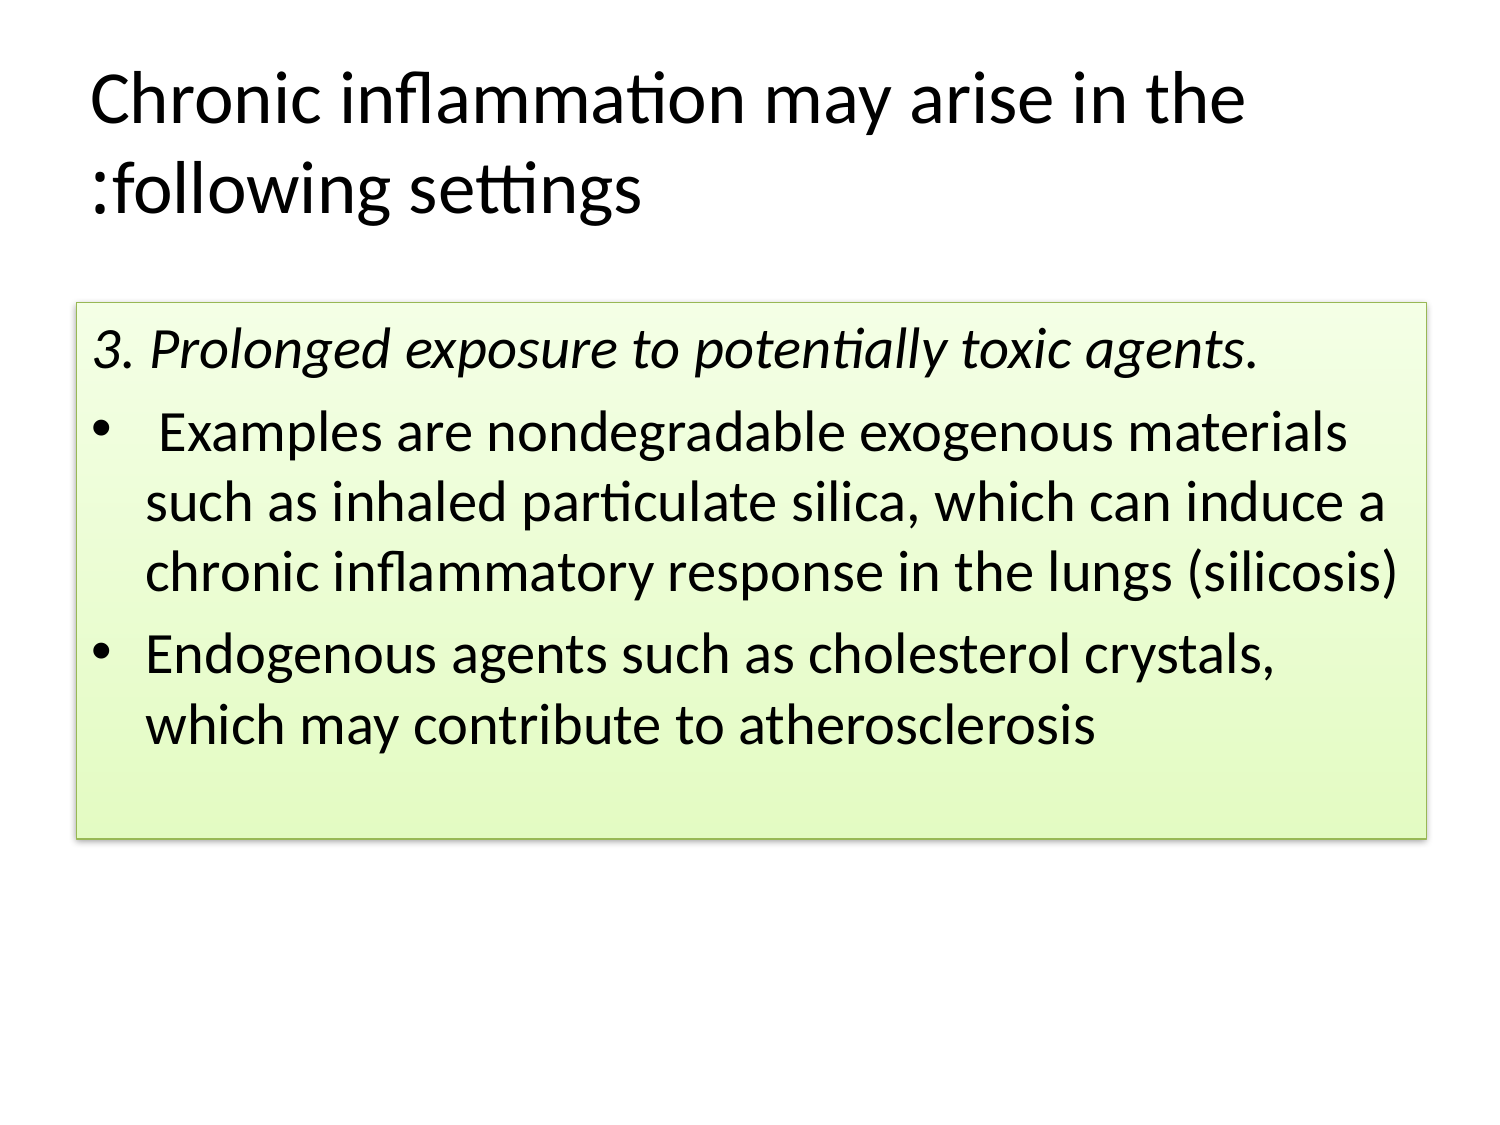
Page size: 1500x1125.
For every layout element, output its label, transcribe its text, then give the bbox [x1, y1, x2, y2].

list 3. Prolonged exposure to potentially toxic agents. Examples are nondegradable exogenous materials such as inhaled particulate silica, which can induce a chronic inflammatory response in the lungs (silicosis) Endogenous agents such as cholesterol crystals, which may contribute to atherosclerosis [76, 302, 1427, 840]
title Chronic inflammation may arise in the following settings: [75, 45, 1425, 233]
